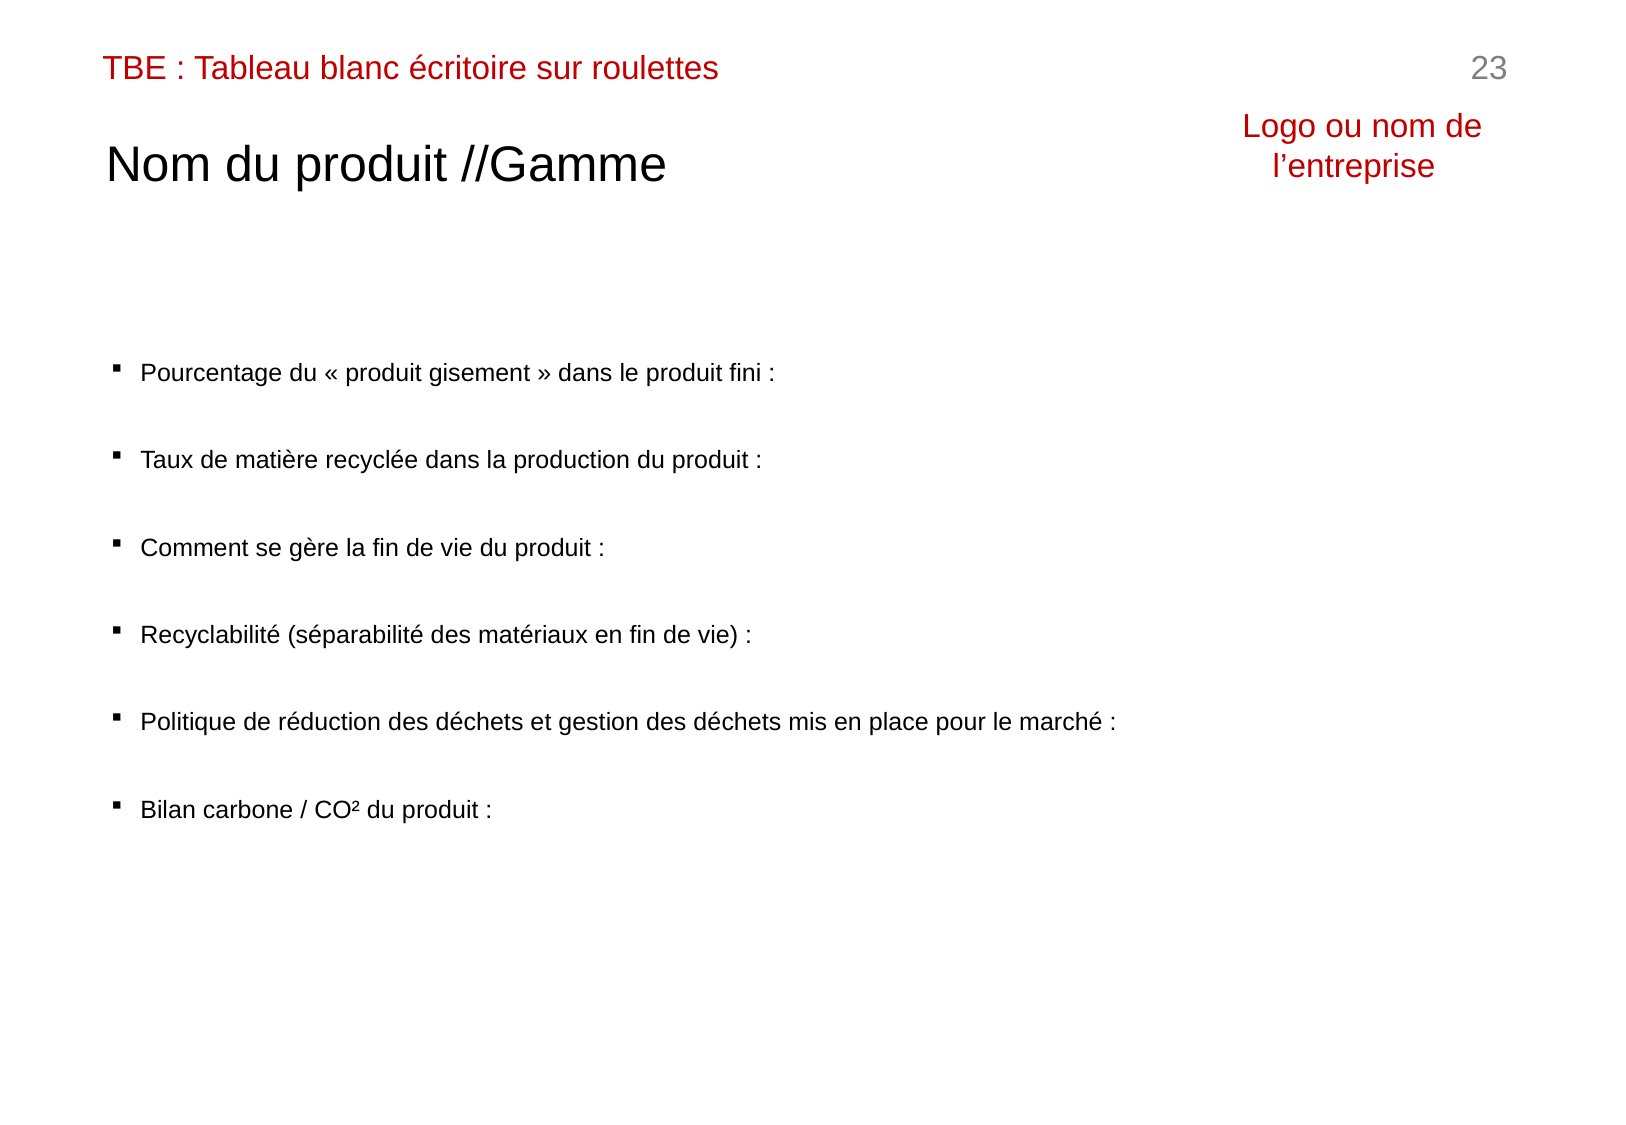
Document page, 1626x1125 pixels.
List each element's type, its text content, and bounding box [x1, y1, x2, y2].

text_box Logo ou nom de l’entreprise [1141, 91, 1567, 197]
list Nom du produit //Gamme [91, 109, 1523, 215]
slide_number 23 [1426, 19, 1523, 91]
text_box Pourcentage du « produit gisement » dans le produit fini : Taux de matière recyclée dans la production du produit : Comment se gère la fin de vie du produit : Recyclabilité (séparabilité des matériaux en fin de vie) : Politique de réduction des déchets et gestion des déchets mis en place pour le marché : Bilan carbone / CO² du produit : [81, 304, 1333, 1067]
title TBE : Tableau blanc écritoire sur roulettes [102, 19, 1426, 109]
